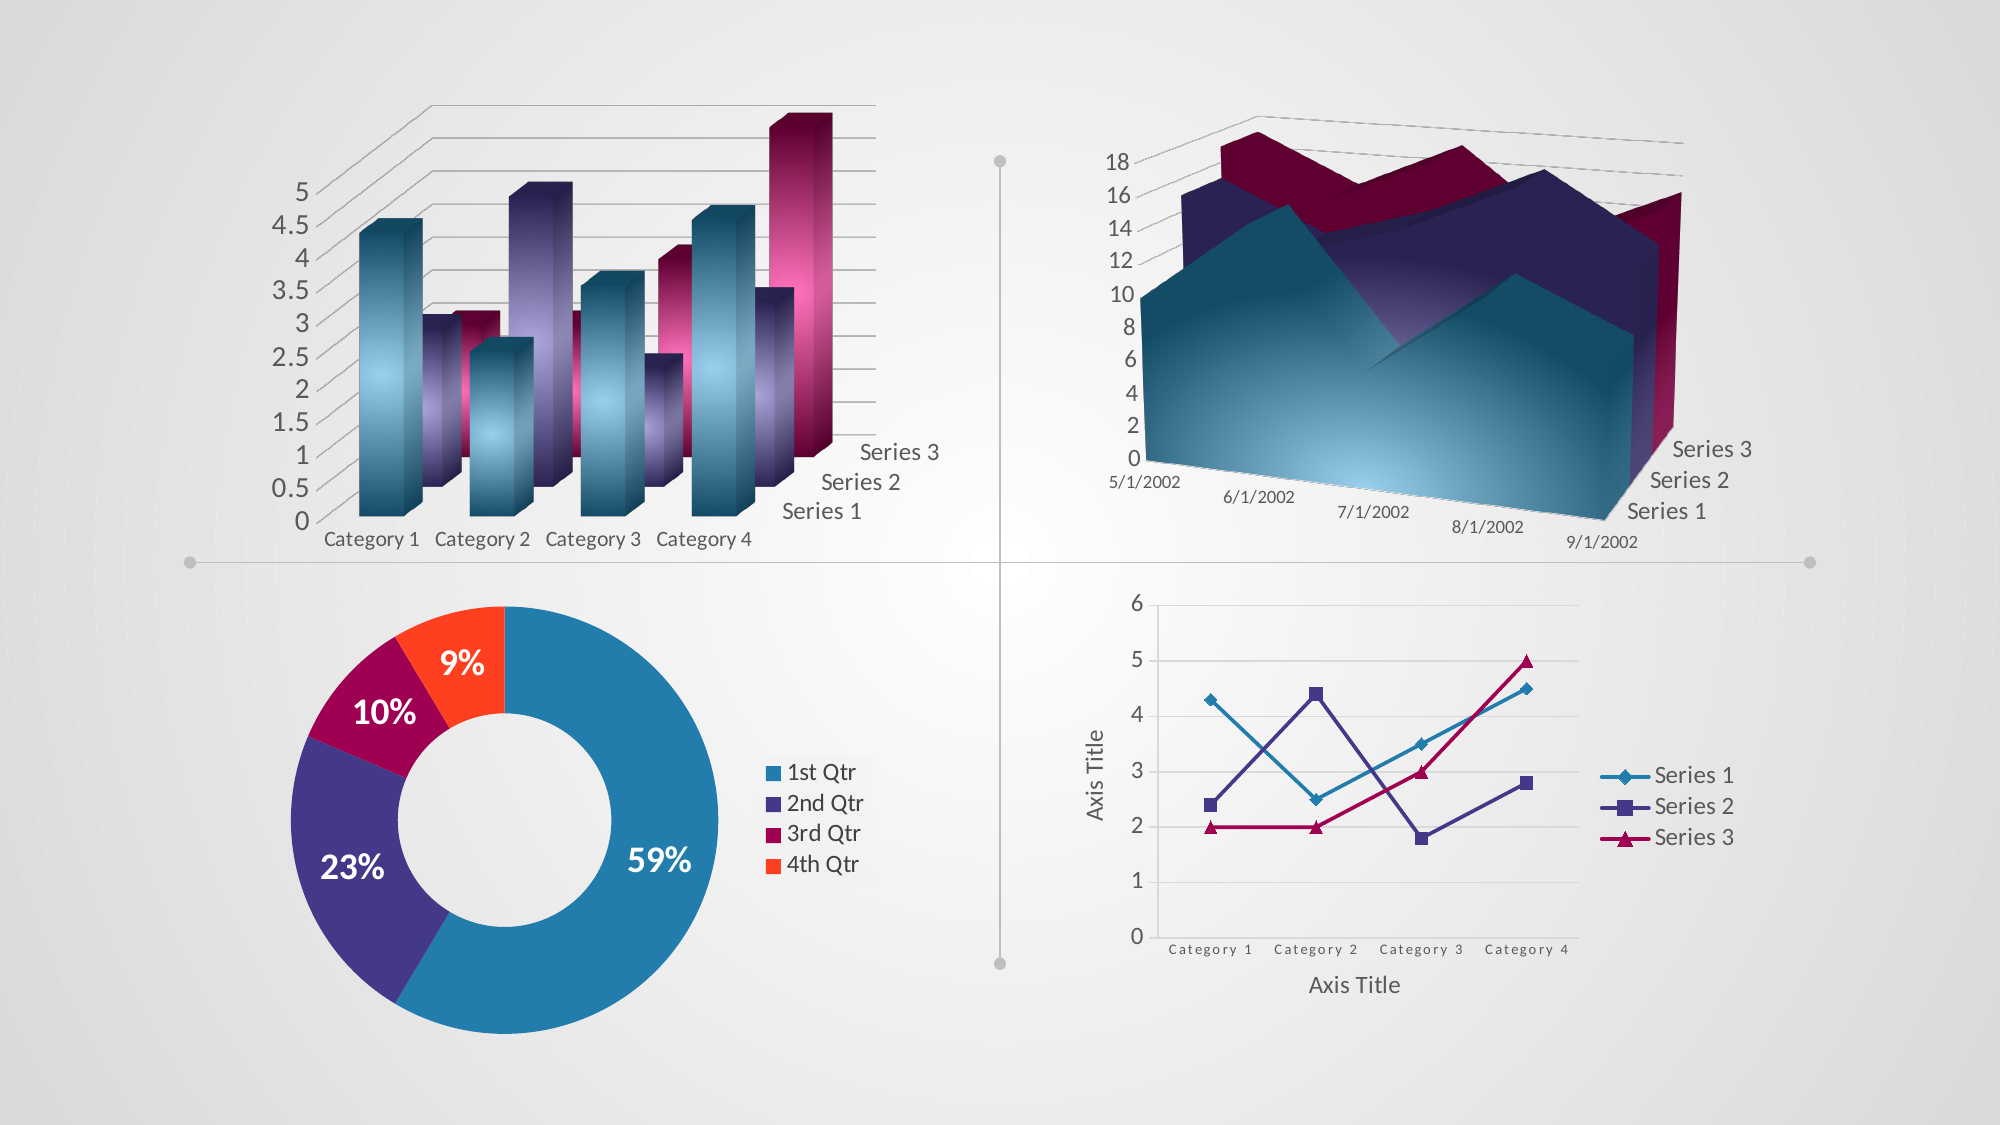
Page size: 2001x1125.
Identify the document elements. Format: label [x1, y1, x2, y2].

chart [1049, 583, 1756, 1032]
chart [252, 597, 886, 1043]
chart [1070, 107, 1787, 563]
chart [251, 95, 960, 563]
